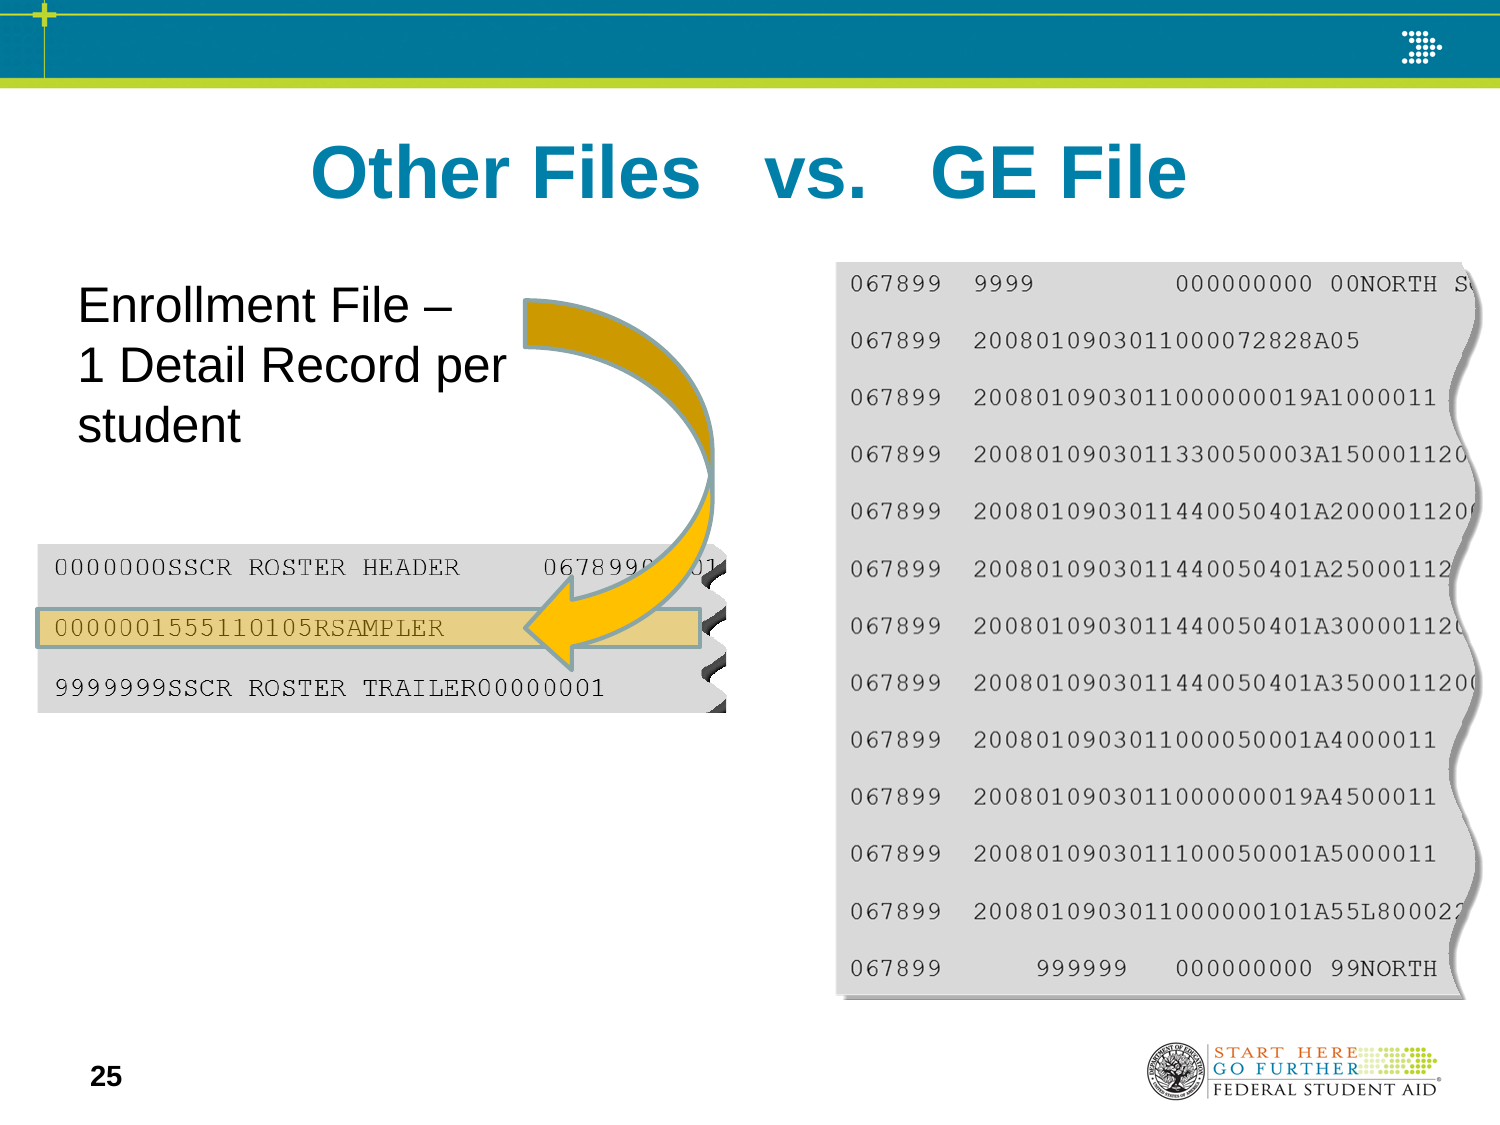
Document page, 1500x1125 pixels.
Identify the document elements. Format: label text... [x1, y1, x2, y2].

picture [1424, 32, 1428, 42]
text_box [522, 298, 715, 543]
text_box Enrollment File – 1 Detail Record per student [62, 265, 613, 461]
picture [0, 78, 1500, 1125]
slide_number 25 [74, 1049, 388, 1125]
picture [0, 3, 1500, 26]
title Other Files vs. GE File [56, 112, 1444, 226]
